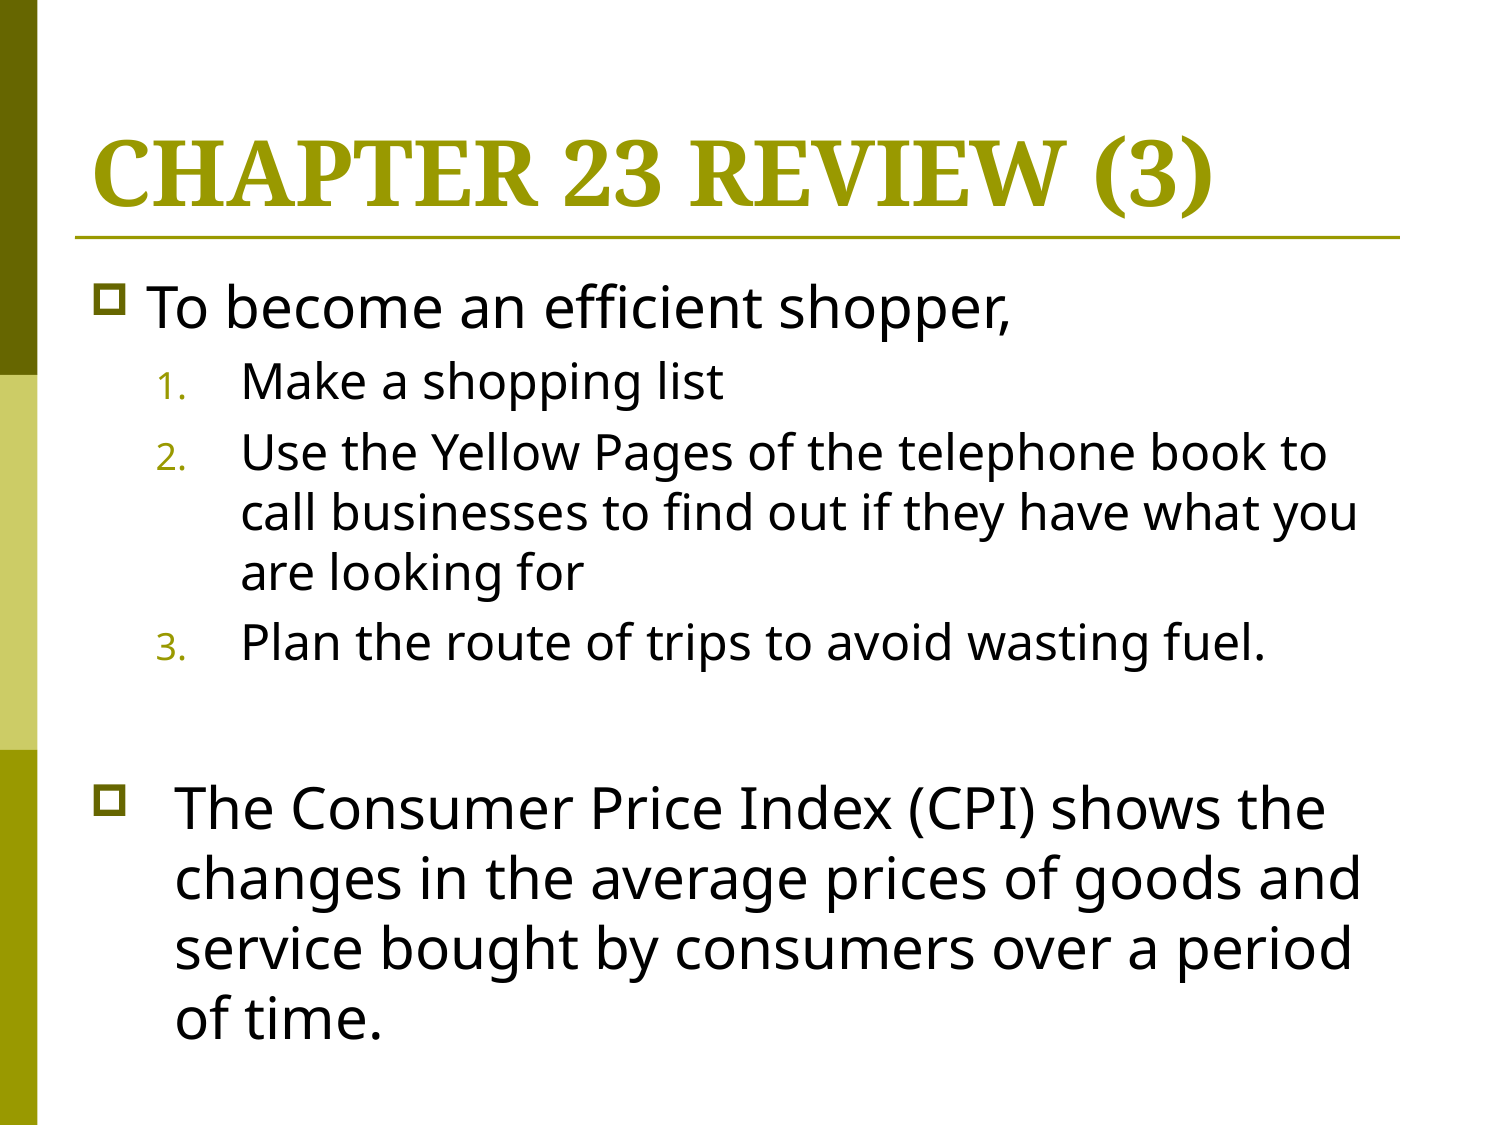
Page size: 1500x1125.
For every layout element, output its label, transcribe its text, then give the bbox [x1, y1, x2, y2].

title CHAPTER 23 REVIEW (3) [74, 45, 1426, 233]
list To become an efficient shopper, Make a shopping list Use the Yellow Pages of the telephone book to call businesses to find out if they have what you are looking for Plan the route of trips to avoid wasting fuel. The Consumer Price Index (CPI) shows the changes in the average prices of goods and service bought by consumers over a period of time. [74, 262, 1426, 1006]
